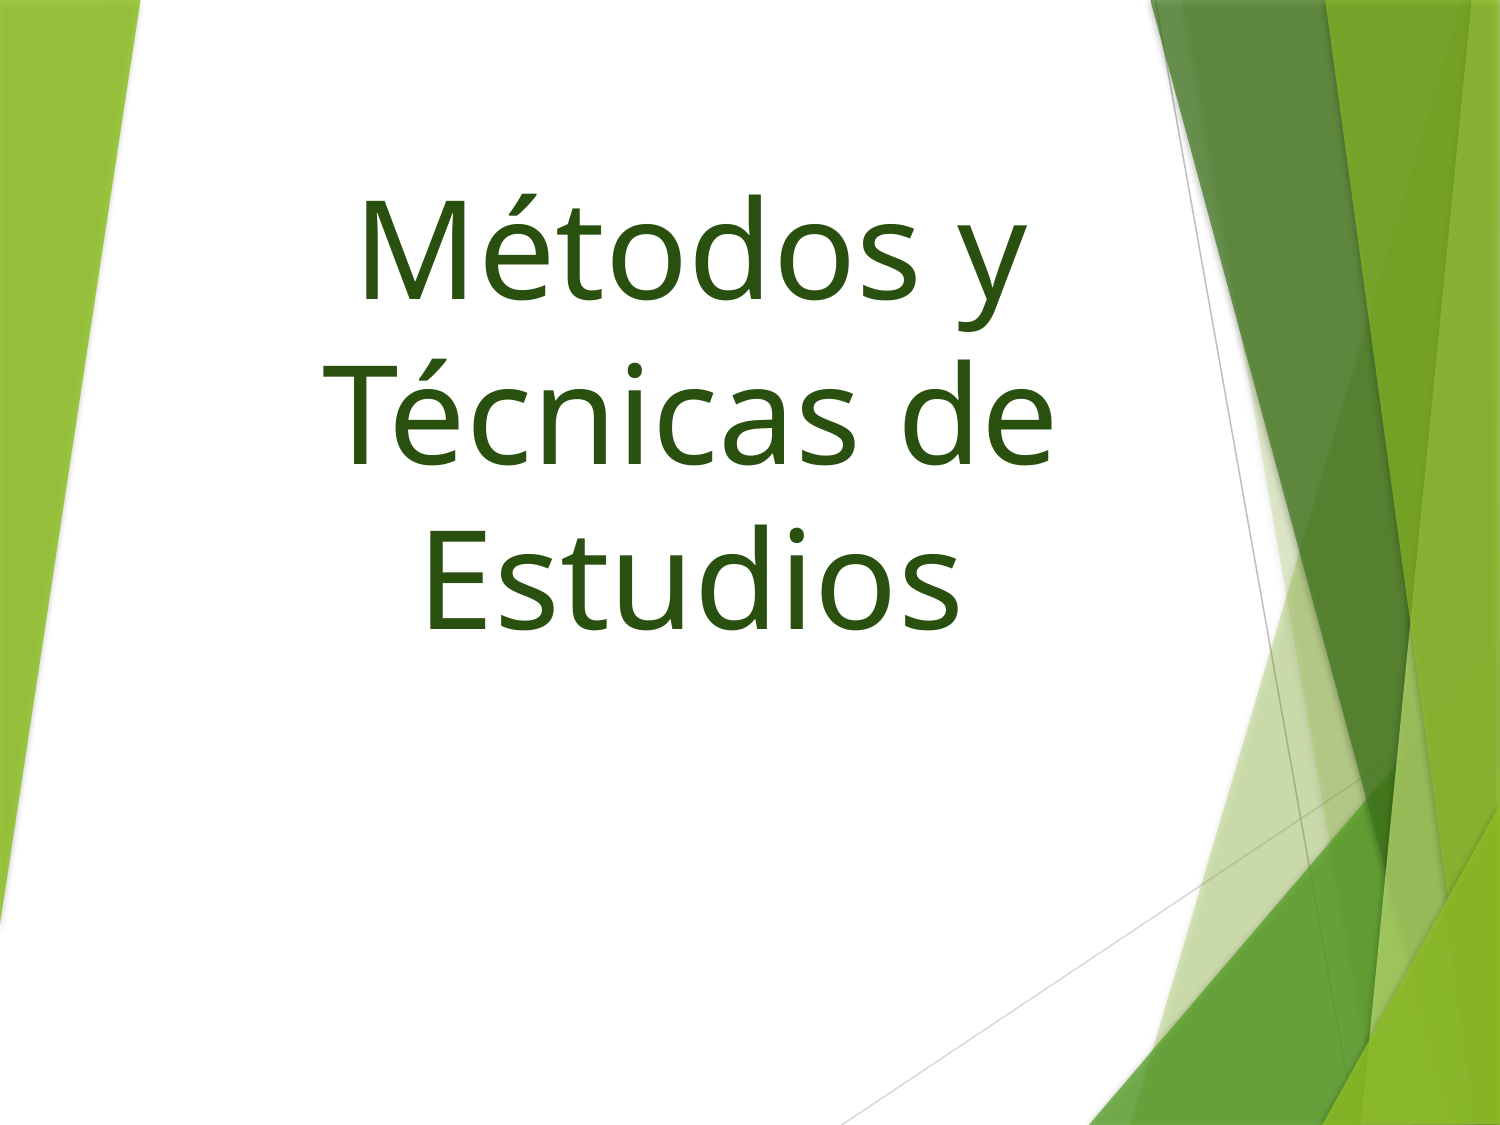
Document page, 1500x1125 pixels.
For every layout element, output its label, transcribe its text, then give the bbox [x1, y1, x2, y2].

title Métodos y Técnicas de Estudios [64, 278, 1317, 665]
